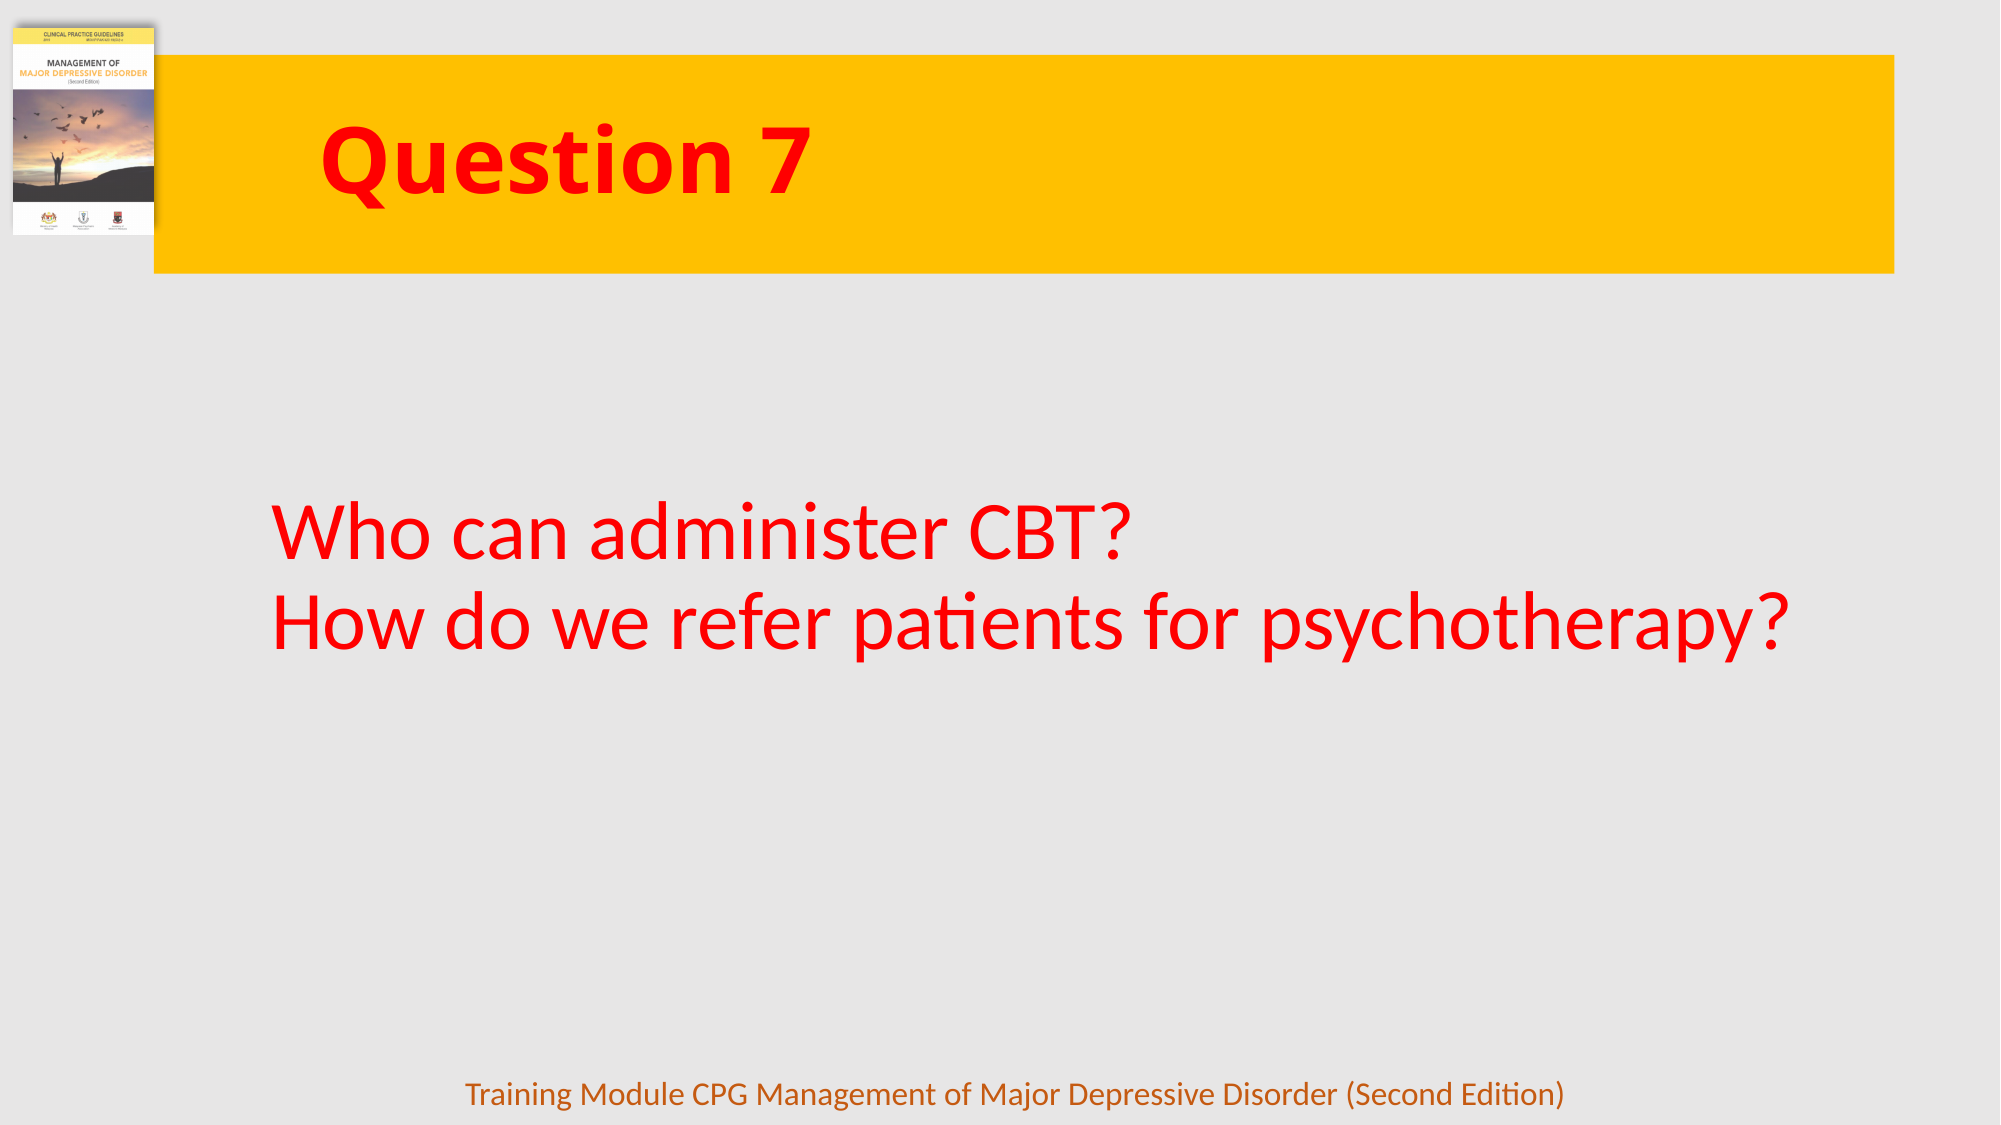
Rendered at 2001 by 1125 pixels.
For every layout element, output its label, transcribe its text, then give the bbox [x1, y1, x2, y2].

picture [13, 28, 154, 235]
text_box Training Module CPG Management of Major Depressive Disorder (Second Edition) [450, 1065, 1832, 1120]
list Who can administer CBT? How do we refer patients for psychotherapy? [106, 299, 1832, 1014]
title Question 7 [153, 54, 1895, 274]
